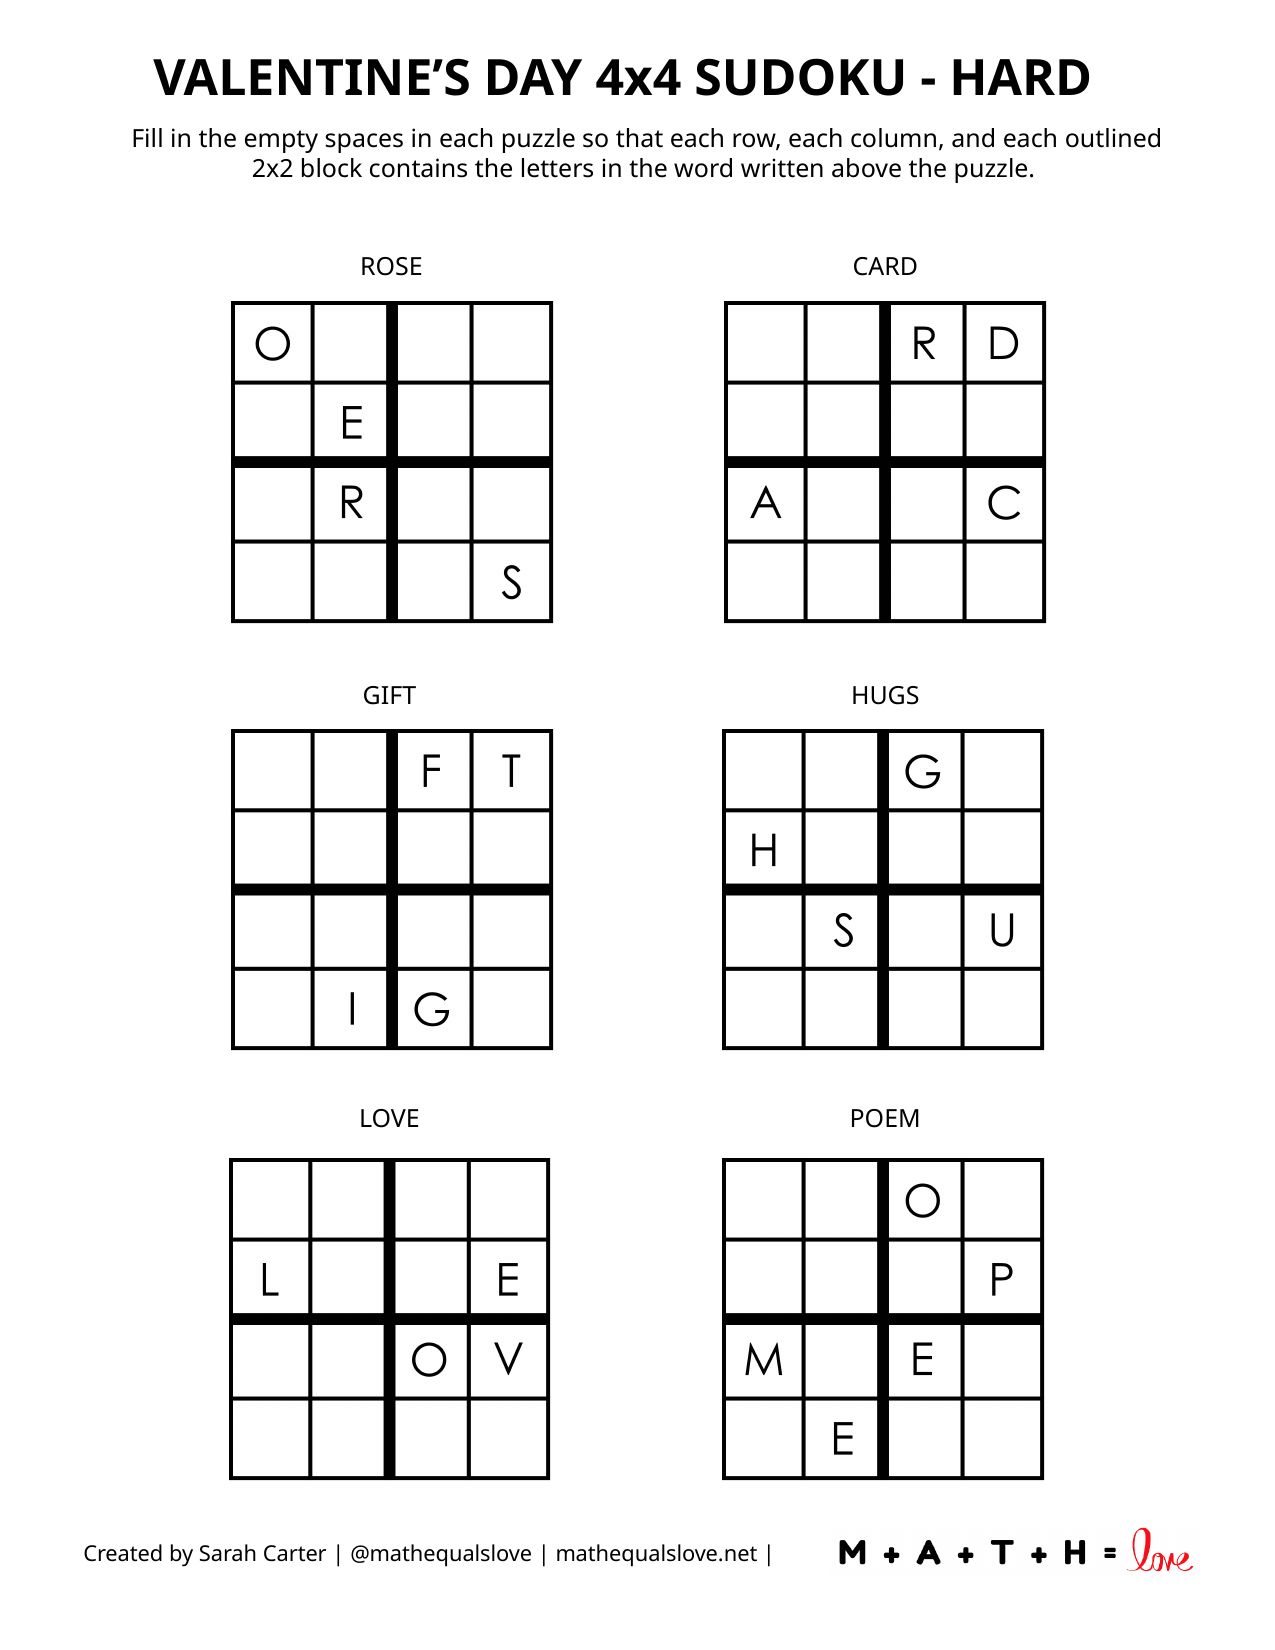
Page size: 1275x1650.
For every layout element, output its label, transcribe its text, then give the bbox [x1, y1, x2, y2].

picture [722, 299, 1049, 626]
picture [720, 726, 1047, 1053]
text_box POEM [685, 1102, 1086, 1153]
picture [228, 299, 555, 626]
text_box Fill in the empty spaces in each puzzle so that each row, each column, and each outlined 2x2 block contains the letters in the word written above the puzzle. [93, 115, 1202, 190]
text_box CARD [685, 249, 1086, 301]
picture [228, 726, 555, 1053]
text_box GIFT [189, 679, 590, 730]
text_box Created by Sarah Carter | @mathequalslove | mathequalslove.net | [68, 1532, 826, 1574]
picture [720, 1155, 1047, 1482]
picture [826, 1525, 1203, 1576]
text_box VALENTINE’S DAY 4x4 SUDOKU - HARD [68, 37, 1178, 113]
text_box ROSE [191, 249, 592, 301]
text_box HUGS [685, 679, 1086, 730]
text_box LOVE [189, 1102, 590, 1153]
picture [226, 1155, 553, 1482]
